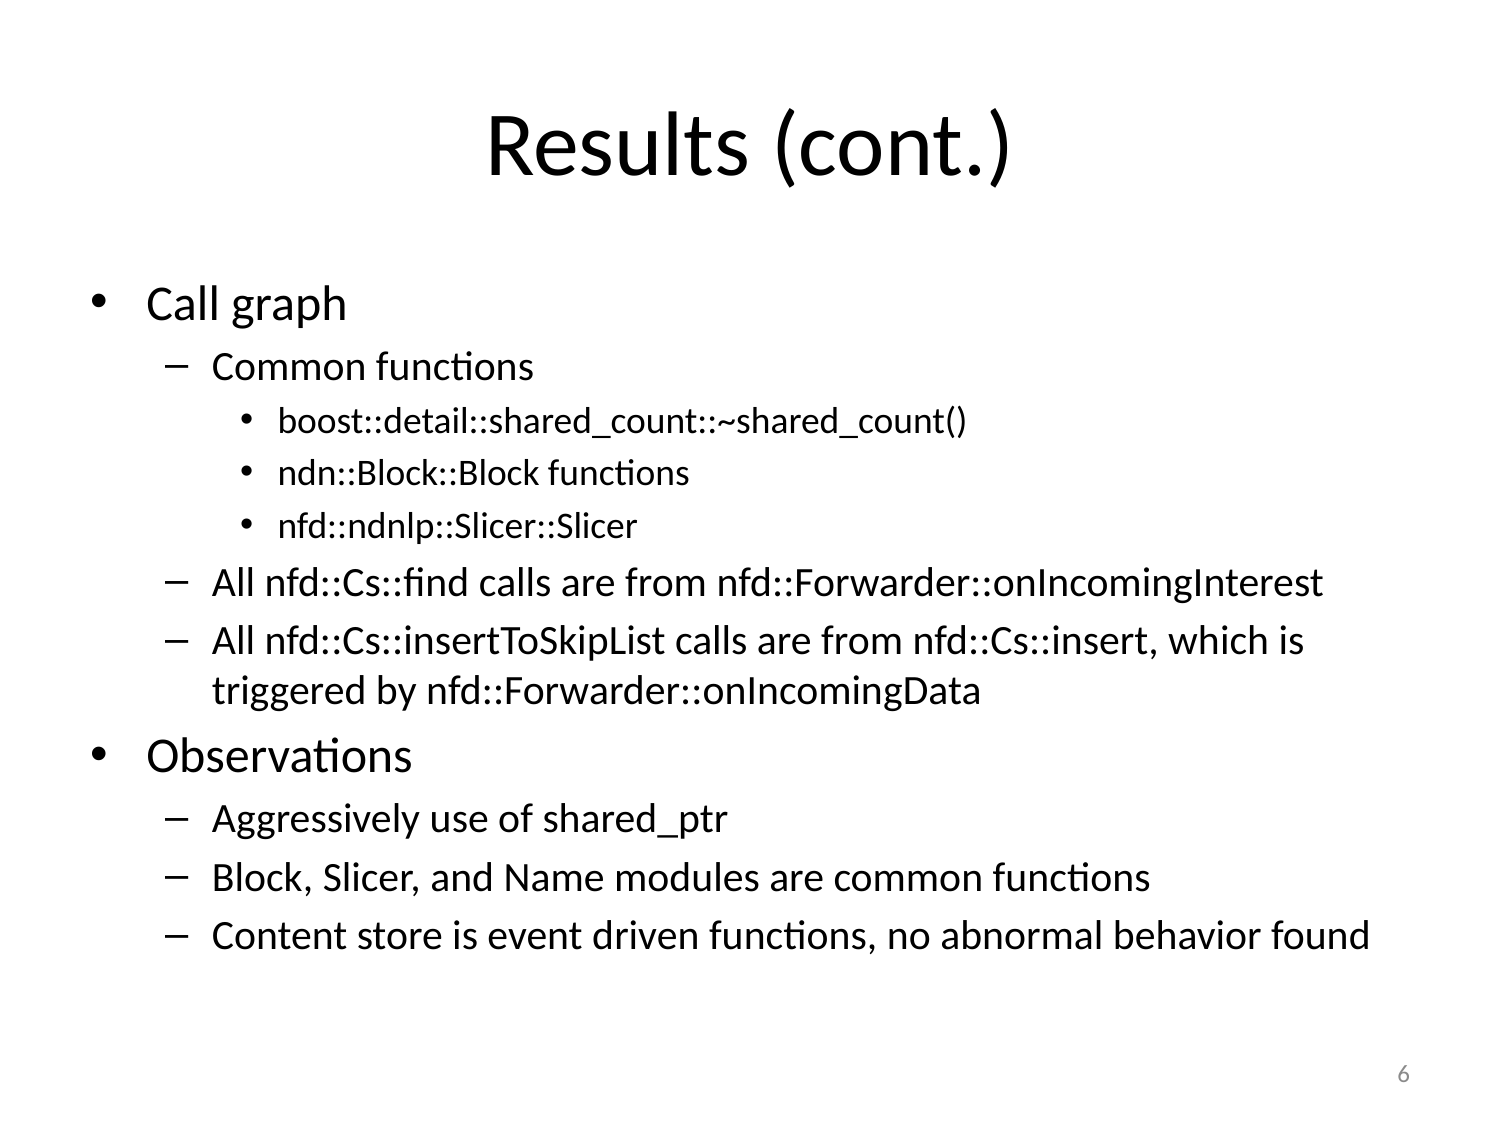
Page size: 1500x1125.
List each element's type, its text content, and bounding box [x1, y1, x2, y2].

slide_number 6 [1074, 1042, 1425, 1103]
title Results (cont.) [75, 45, 1425, 233]
list Call graph Common functions boost::detail::shared_count::~shared_count() ndn::Block::Block functions nfd::ndnlp::Slicer::Slicer All nfd::Cs::find calls are from nfd::Forwarder::onIncomingInterest All nfd::Cs::insertToSkipList calls are from nfd::Cs::insert, which is triggered by nfd::Forwarder::onIncomingData Observations Aggressively use of shared_ptr Block, Slicer, and Name modules are common functions Content store is event driven functions, no abnormal behavior found [75, 262, 1425, 1005]
